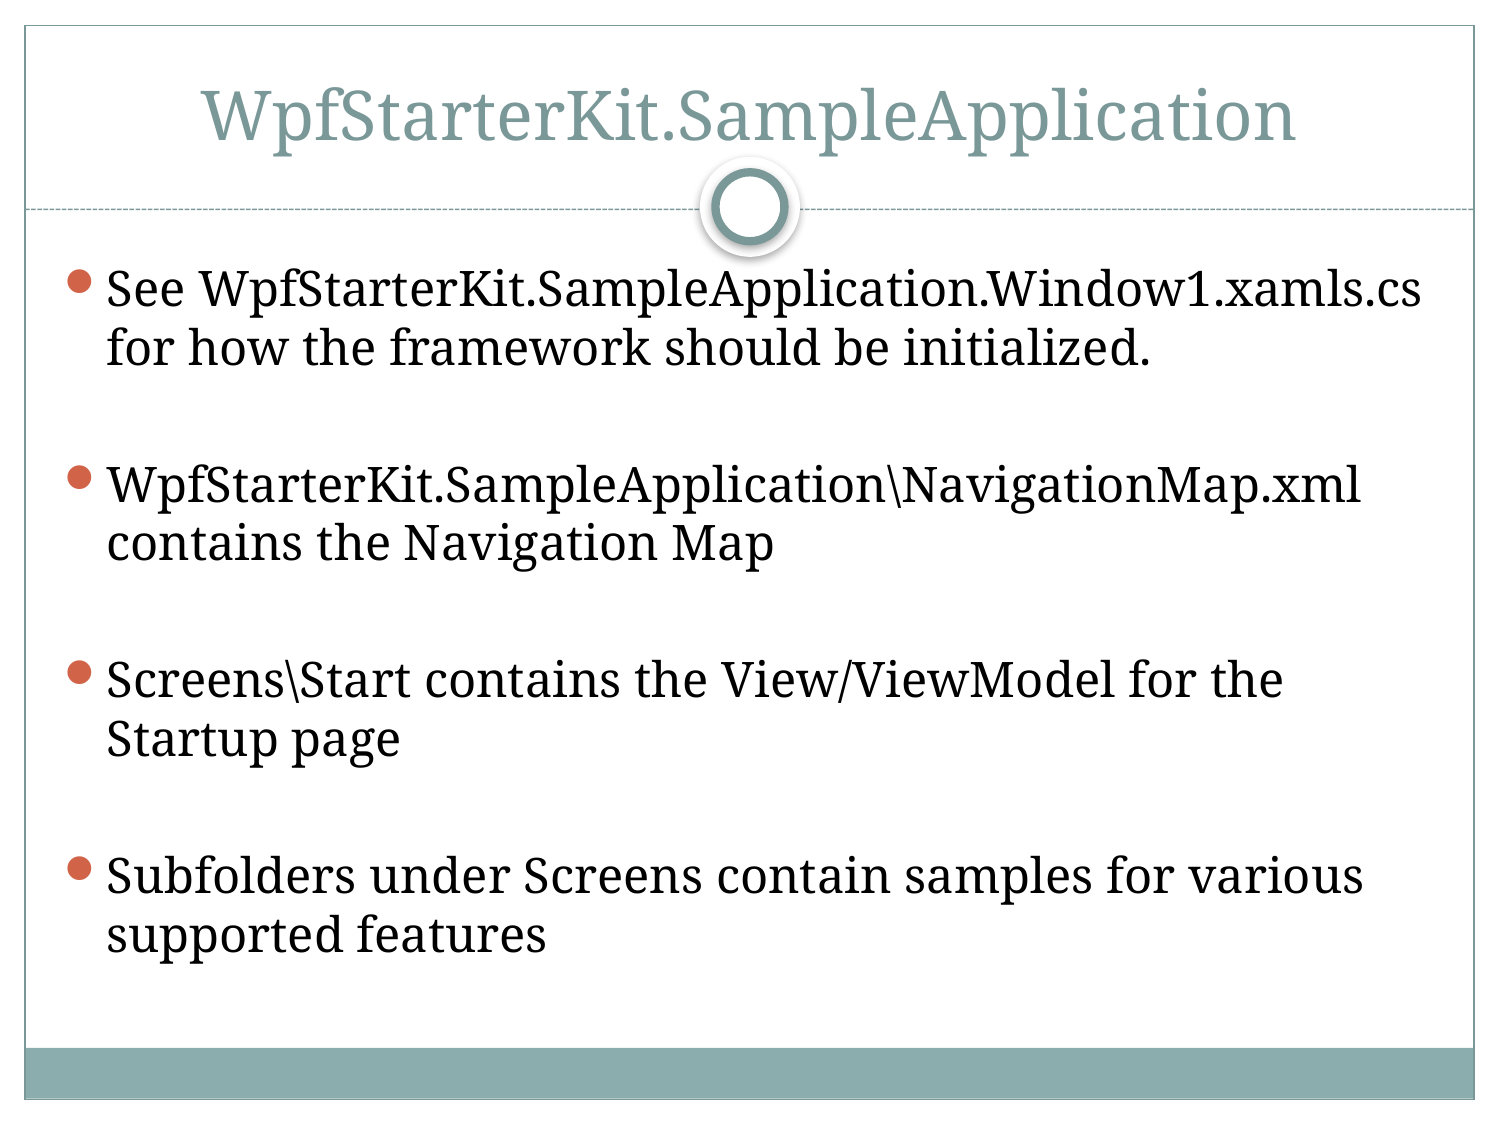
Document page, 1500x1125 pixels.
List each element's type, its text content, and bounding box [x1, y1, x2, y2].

list See WpfStarterKit.SampleApplication.Window1.xamls.cs for how the framework should be initialized. WpfStarterKit.SampleApplication\NavigationMap.xml contains the Navigation Map Screens\Start contains the View/ViewModel for the Startup page Subfolders under Screens contain samples for various supported features [49, 249, 1450, 1005]
title WpfStarterKit.SampleApplication [49, 37, 1450, 162]
